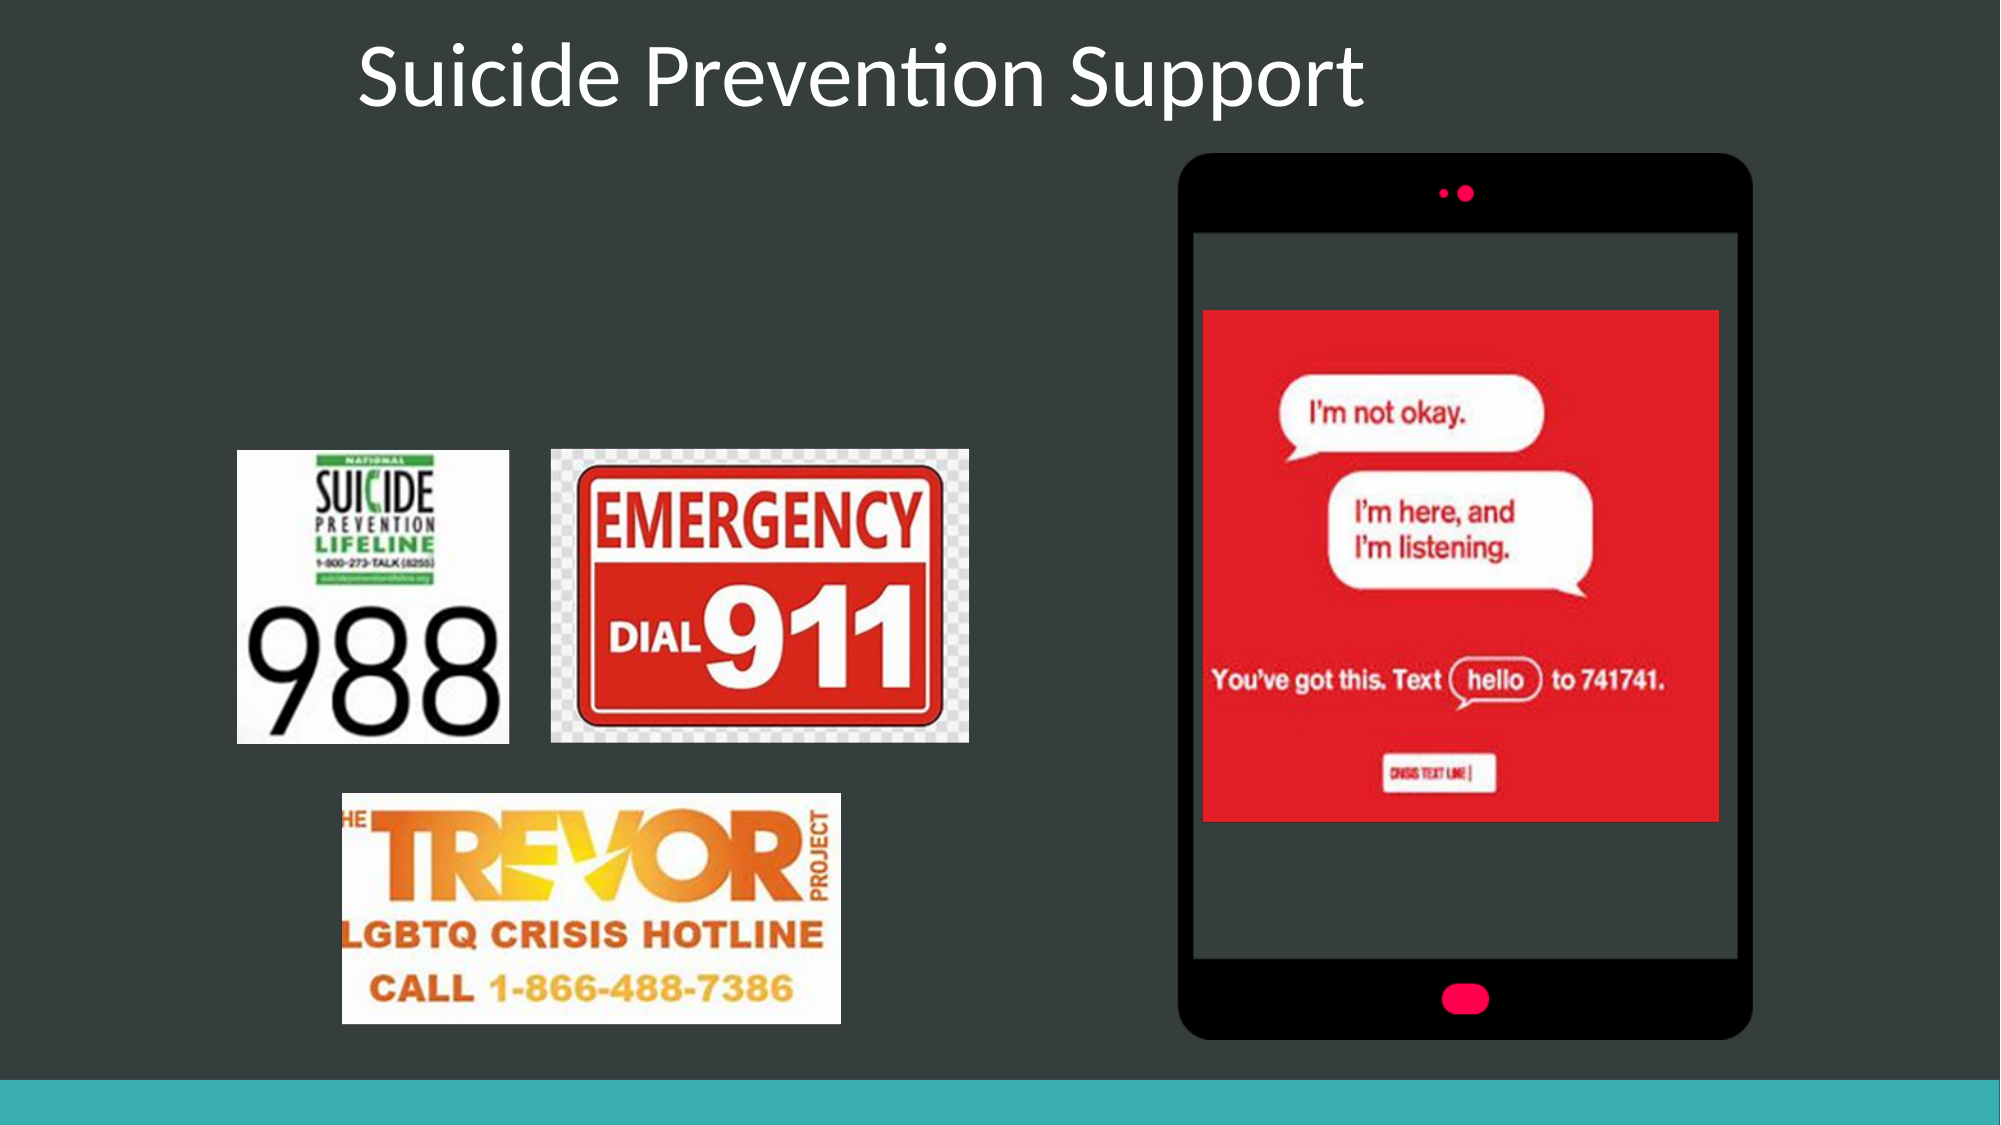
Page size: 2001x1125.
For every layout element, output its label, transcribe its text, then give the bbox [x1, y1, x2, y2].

picture [237, 153, 1763, 1040]
title Suicide Prevention Support [342, 0, 1903, 134]
